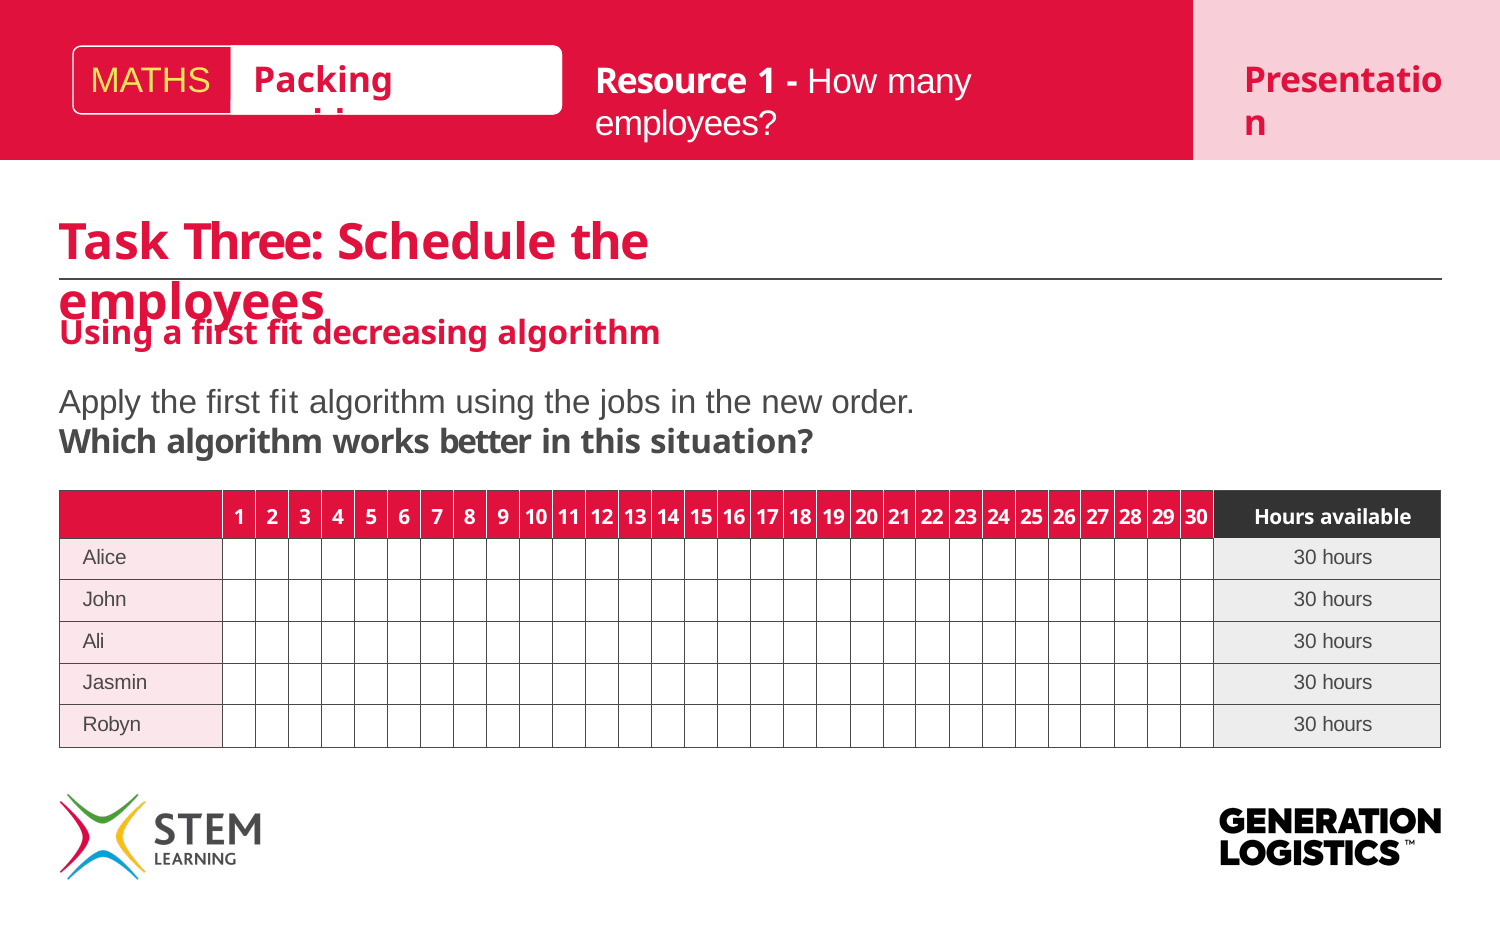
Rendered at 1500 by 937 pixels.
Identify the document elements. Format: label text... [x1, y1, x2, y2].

table_cell [1115, 539, 1147, 579]
table_cell [322, 705, 354, 747]
table_cell [223, 664, 255, 704]
table_cell [388, 580, 420, 621]
table_cell [553, 539, 585, 579]
table_cell [884, 622, 915, 663]
text_box Task Three: Schedule the employees [56, 207, 882, 309]
table_cell [1181, 622, 1213, 663]
table_cell [950, 705, 982, 747]
table_header 30 [1181, 491, 1213, 538]
table_cell [520, 705, 552, 747]
table_cell [851, 622, 883, 663]
table_cell [851, 664, 883, 704]
text_box Packing problems [231, 111, 561, 143]
table_cell [884, 580, 915, 621]
table_cell [553, 705, 585, 747]
table_cell [884, 705, 915, 747]
table_header Hours available [1214, 491, 1440, 538]
table_cell [388, 705, 420, 747]
table_cell [751, 580, 783, 621]
table_cell [718, 622, 750, 663]
table_cell [718, 539, 750, 579]
table_cell [652, 705, 684, 747]
table_cell [884, 539, 915, 579]
text_box [72, 46, 562, 114]
table_cell [751, 705, 783, 747]
table_cell [454, 622, 486, 663]
table_cell [487, 539, 519, 579]
table_cell [223, 539, 255, 579]
table_header 19 [817, 491, 850, 538]
table_header 15 [685, 491, 717, 538]
table_cell Ali [60, 622, 222, 663]
table_cell 30 hours [1214, 538, 1440, 579]
table_cell [454, 580, 486, 621]
table_cell [421, 622, 453, 663]
table_cell [1081, 580, 1114, 621]
table_cell [817, 539, 850, 579]
table_header 4 [322, 491, 354, 538]
table_cell [718, 705, 750, 747]
table_cell Jasmin [60, 664, 222, 704]
table_cell [916, 539, 949, 579]
table_cell [454, 539, 486, 579]
table_cell [884, 664, 915, 704]
table_cell [1115, 664, 1147, 704]
table_cell [256, 539, 288, 579]
table_header 20 [851, 491, 883, 538]
table_cell [553, 664, 585, 704]
table_cell [421, 539, 453, 579]
table_cell [454, 664, 486, 704]
table_cell [983, 622, 1015, 663]
table_cell [388, 664, 420, 704]
table_cell [916, 705, 949, 747]
table_cell [1016, 664, 1048, 704]
table_cell [256, 705, 288, 747]
table_cell [1081, 622, 1114, 663]
table_cell [421, 705, 453, 747]
title Resource 1 - How many employees? [592, 55, 1144, 215]
table_cell Robyn [60, 705, 222, 747]
table_cell [718, 580, 750, 621]
table_cell [619, 539, 651, 579]
table_cell [983, 705, 1015, 747]
table_cell [520, 664, 552, 704]
table_cell [553, 580, 585, 621]
table_cell [1148, 664, 1180, 704]
table_cell [421, 580, 453, 621]
table_cell [289, 539, 321, 579]
table_header 3 [289, 491, 321, 538]
table_cell [1148, 622, 1180, 663]
table_header 27 [1081, 491, 1114, 538]
table_cell [1181, 580, 1213, 621]
table_header 29 [1148, 491, 1180, 538]
table_cell [851, 705, 883, 747]
table_cell [1049, 622, 1080, 663]
table_header 11 [553, 491, 585, 538]
table_cell [619, 705, 651, 747]
table_cell [421, 664, 453, 704]
table_cell [289, 622, 321, 663]
table_cell [520, 539, 552, 579]
table_cell [851, 580, 883, 621]
table_header 8 [454, 491, 486, 538]
table_cell [916, 580, 949, 621]
table_cell [950, 539, 982, 579]
table_cell [619, 664, 651, 704]
table_cell [1016, 705, 1048, 747]
table_cell [586, 664, 618, 704]
table_cell Alice [60, 539, 222, 579]
table_cell [586, 622, 618, 663]
table_cell [916, 664, 949, 704]
table_header 1 [223, 491, 255, 538]
table_header 23 [950, 491, 982, 538]
table_header 16 [718, 491, 750, 538]
table_cell [784, 539, 816, 579]
table_cell [1016, 622, 1048, 663]
table_cell [1049, 705, 1080, 747]
text_box Using a first fit decreasing algorithm Apply the first fit algorithm using the jobs in the new order. Which algorithm works better in this situation? [56, 309, 917, 461]
table_cell [355, 705, 387, 747]
table_cell [685, 622, 717, 663]
table_cell [652, 664, 684, 704]
table_cell [1115, 705, 1147, 747]
table_cell [1049, 664, 1080, 704]
table_cell [652, 622, 684, 663]
table_cell [289, 705, 321, 747]
table_header 26 [1049, 491, 1080, 538]
table_header 21 [884, 491, 915, 538]
table_cell [1148, 580, 1180, 621]
table_cell [388, 622, 420, 663]
table_cell [1016, 539, 1048, 579]
table_cell [1115, 622, 1147, 663]
table_cell [983, 539, 1015, 579]
text_box Presentation [1241, 55, 1450, 143]
table_cell [355, 622, 387, 663]
table_header 24 [983, 491, 1015, 538]
table_header 12 [586, 491, 618, 538]
table_cell [586, 539, 618, 579]
table_cell [784, 622, 816, 663]
table_cell [652, 539, 684, 579]
table_cell [950, 622, 982, 663]
table_cell [355, 664, 387, 704]
table_header 25 [1016, 491, 1048, 538]
table_cell [1148, 539, 1180, 579]
table_cell [388, 539, 420, 579]
table_cell [1081, 539, 1114, 579]
table_cell [1181, 664, 1213, 704]
table_cell [784, 580, 816, 621]
table_cell [784, 664, 816, 704]
table_cell [256, 664, 288, 704]
table_cell [685, 539, 717, 579]
table_cell [652, 580, 684, 621]
table_cell [751, 622, 783, 663]
table_cell [322, 580, 354, 621]
table_cell [520, 580, 552, 621]
table_cell [487, 622, 519, 663]
table_cell [553, 622, 585, 663]
table_header [60, 491, 222, 538]
table_cell [619, 580, 651, 621]
table_header 5 [355, 491, 387, 538]
table_cell [322, 664, 354, 704]
table_cell John [60, 580, 222, 621]
table_cell [817, 664, 850, 704]
table_cell [223, 622, 255, 663]
table_cell [1115, 580, 1147, 621]
table_cell [289, 664, 321, 704]
table_cell [223, 580, 255, 621]
table_header 17 [751, 491, 783, 538]
table_cell [454, 705, 486, 747]
table_header 9 [487, 491, 519, 538]
table_cell [817, 705, 850, 747]
table_cell [751, 539, 783, 579]
table_cell 30 hours [1214, 622, 1440, 663]
table_header 10 [520, 491, 552, 538]
table_cell [355, 539, 387, 579]
table_cell 30 hours [1214, 580, 1440, 621]
table_cell [751, 664, 783, 704]
table_cell [718, 664, 750, 704]
table_cell [916, 622, 949, 663]
table_cell [619, 622, 651, 663]
table_cell [322, 622, 354, 663]
table_cell [1181, 539, 1213, 579]
table_cell [1081, 705, 1114, 747]
table_header 13 [619, 491, 651, 538]
table_cell [322, 539, 354, 579]
table_cell [983, 580, 1015, 621]
table_cell [586, 705, 618, 747]
table_cell [1148, 705, 1180, 747]
table_cell 30 hours [1214, 664, 1440, 704]
table_cell [851, 539, 883, 579]
table_cell [1049, 580, 1080, 621]
table_header 14 [652, 491, 684, 538]
table_cell [487, 580, 519, 621]
table_cell [256, 622, 288, 663]
table_cell [983, 664, 1015, 704]
table_cell [586, 580, 618, 621]
table_cell [784, 705, 816, 747]
table_cell [950, 580, 982, 621]
table_cell [1081, 664, 1114, 704]
table_cell [1181, 705, 1213, 747]
table_header 7 [421, 491, 453, 538]
table_cell 30 hours [1214, 705, 1440, 747]
table_cell [817, 622, 850, 663]
table_cell [223, 705, 255, 747]
table_cell [1049, 539, 1080, 579]
table_cell [817, 580, 850, 621]
table_cell [487, 664, 519, 704]
picture [59, 793, 261, 880]
table_cell [685, 664, 717, 704]
table_cell [355, 580, 387, 621]
table_cell [289, 580, 321, 621]
picture [1219, 807, 1441, 866]
table_header 22 [916, 491, 949, 538]
table_cell [520, 622, 552, 663]
table_cell [950, 664, 982, 704]
table_header 28 [1115, 491, 1147, 538]
table_cell [487, 705, 519, 747]
table_cell [685, 705, 717, 747]
table_header 18 [784, 491, 816, 538]
table_header 2 [256, 491, 288, 538]
table_cell [256, 580, 288, 621]
table_cell [1016, 580, 1048, 621]
table_header 6 [388, 491, 420, 538]
table_cell [685, 580, 717, 621]
